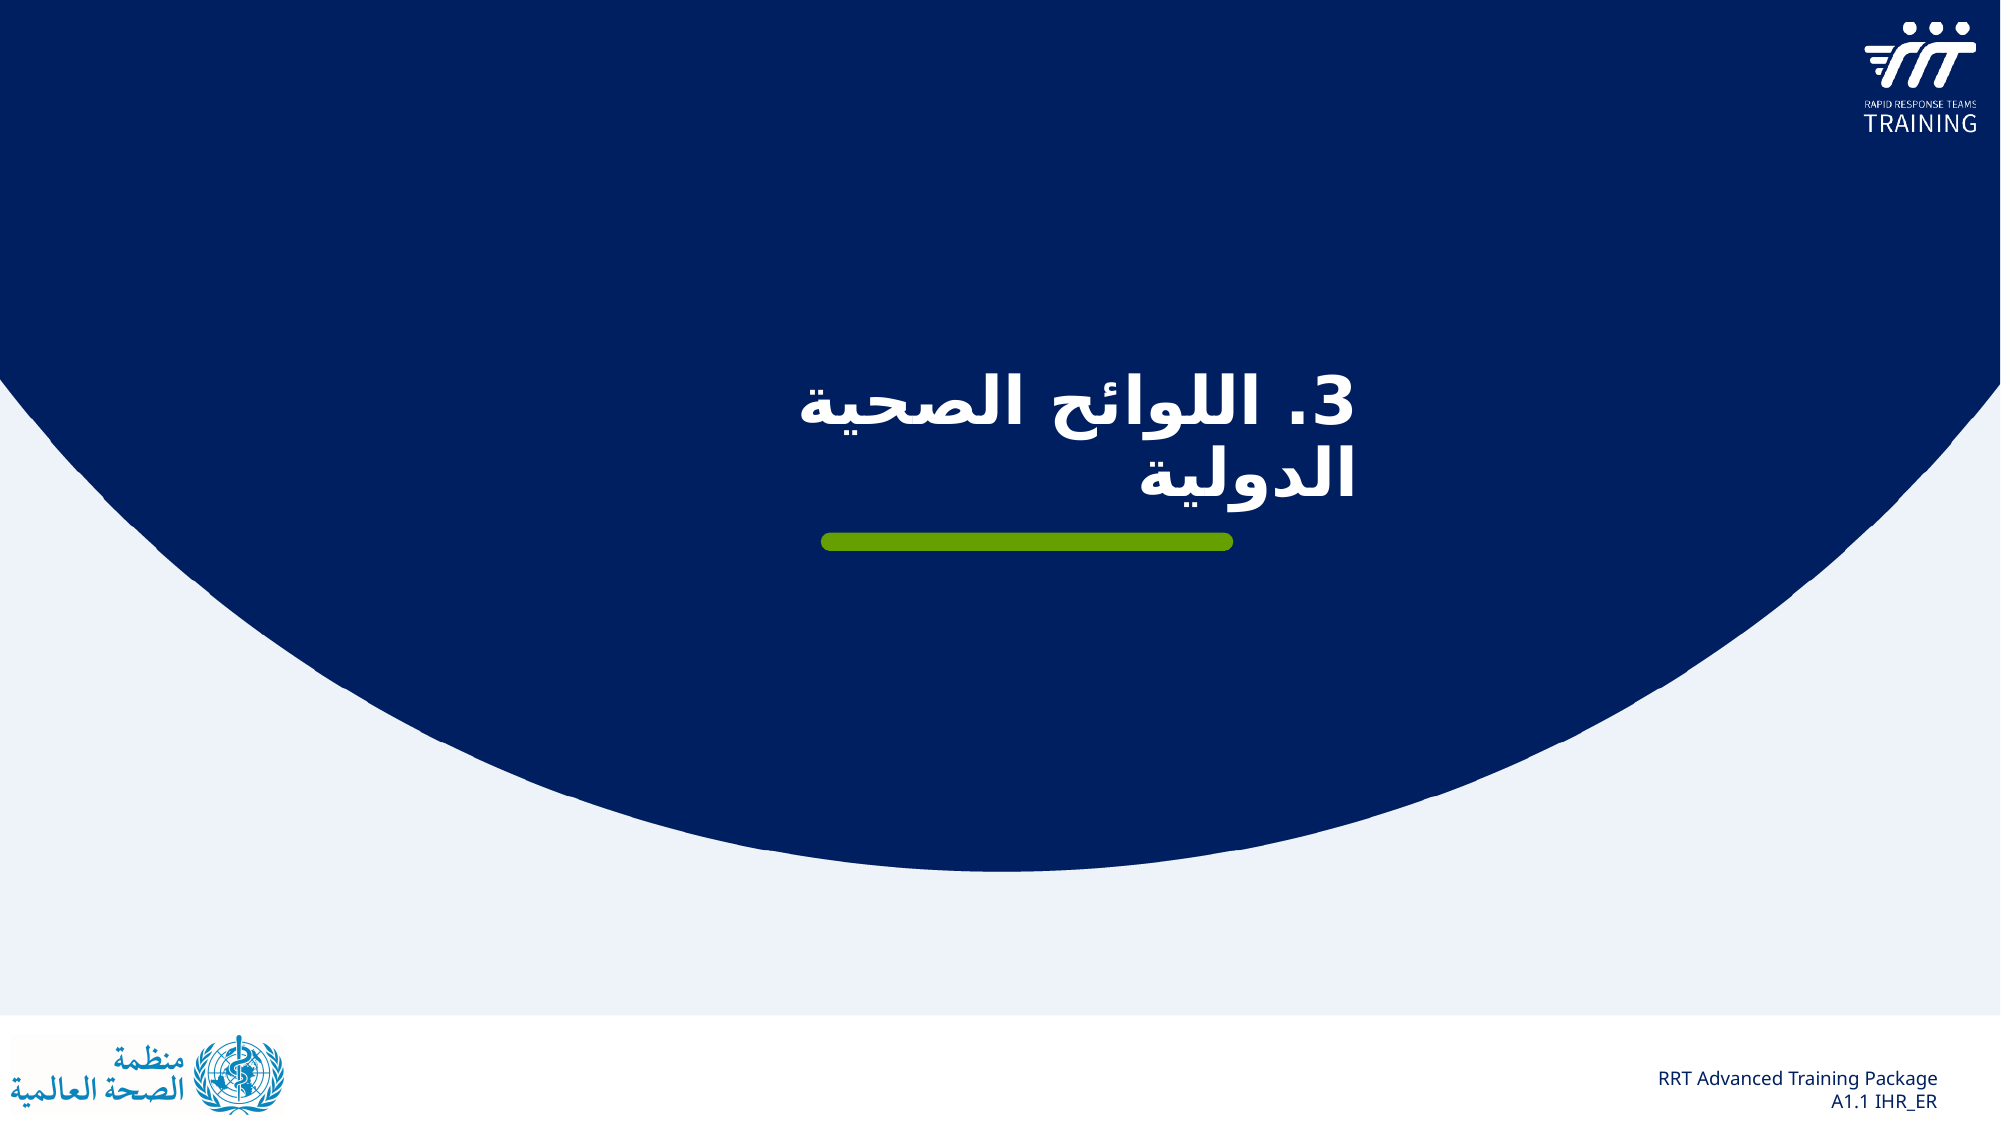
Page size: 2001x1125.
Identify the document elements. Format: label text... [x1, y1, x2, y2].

picture [241, 1050, 247, 1059]
picture [11, 1035, 284, 1115]
list 3. اللوائح الصحية الدولية [673, 284, 1381, 593]
picture [0, 0, 2001, 904]
